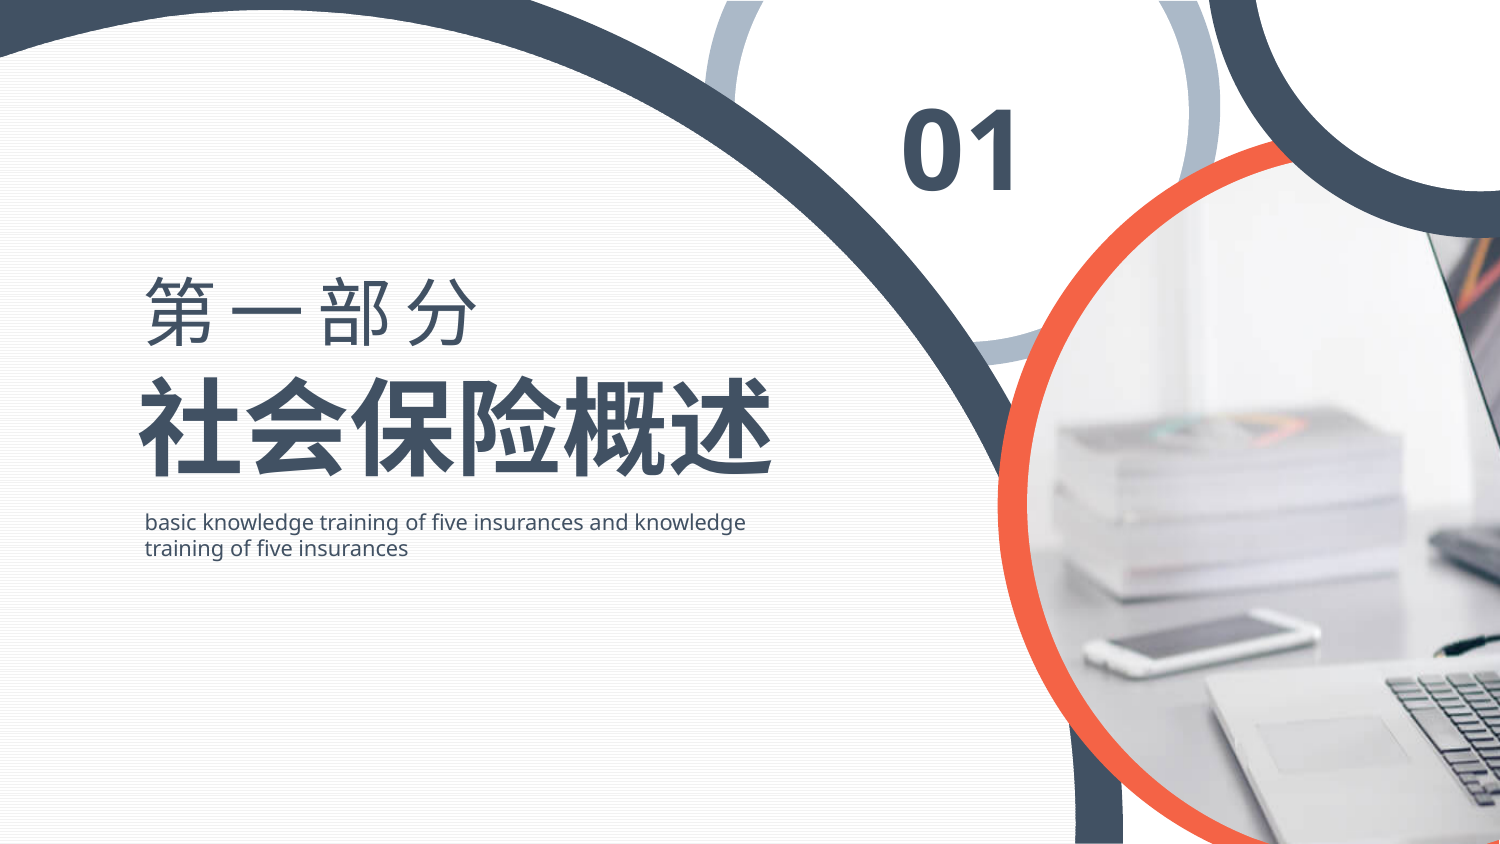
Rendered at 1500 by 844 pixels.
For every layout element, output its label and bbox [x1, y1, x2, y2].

text_box [1124, 0, 1209, 120]
text_box [1209, 0, 1500, 248]
text_box [974, 120, 1500, 844]
text_box [0, 0, 1124, 844]
